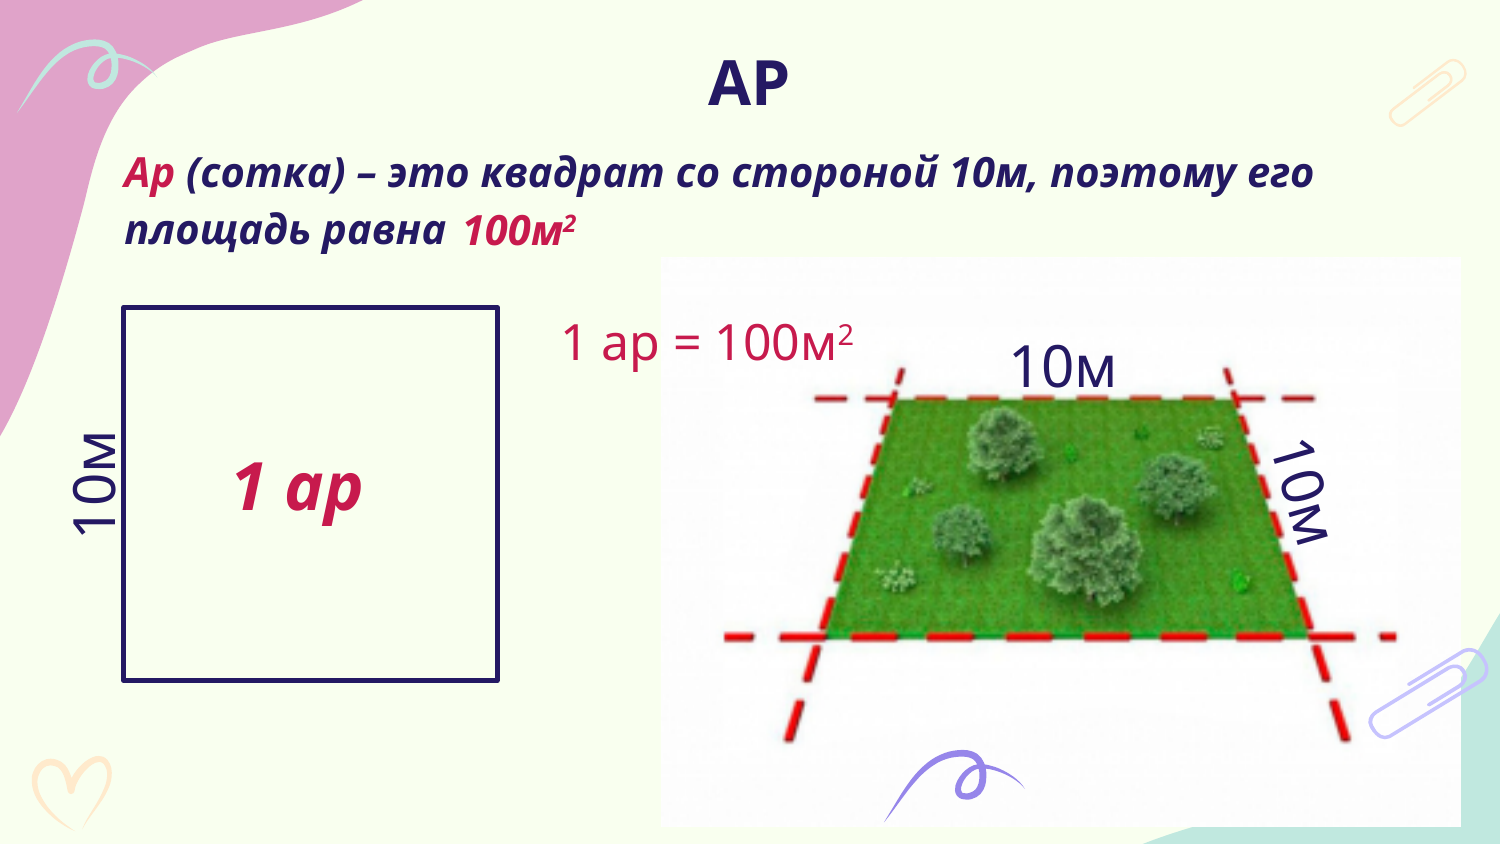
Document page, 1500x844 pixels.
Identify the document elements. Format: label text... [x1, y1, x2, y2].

text_box 1 ар [194, 417, 426, 498]
text_box [122, 305, 499, 683]
picture [661, 256, 1461, 827]
text_box 1 ар = 100м2 [524, 286, 656, 454]
text_box [31, 755, 112, 832]
text_box [16, 39, 158, 114]
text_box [1359, 667, 1496, 719]
text_box Ар (сотка) – это квадрат со стороной 10м, поэтому его площадь равна [88, 123, 1412, 265]
title АР [88, 28, 1412, 123]
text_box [1387, 58, 1469, 128]
text_box 10м [31, 330, 124, 576]
text_box 100м2 [426, 180, 658, 262]
